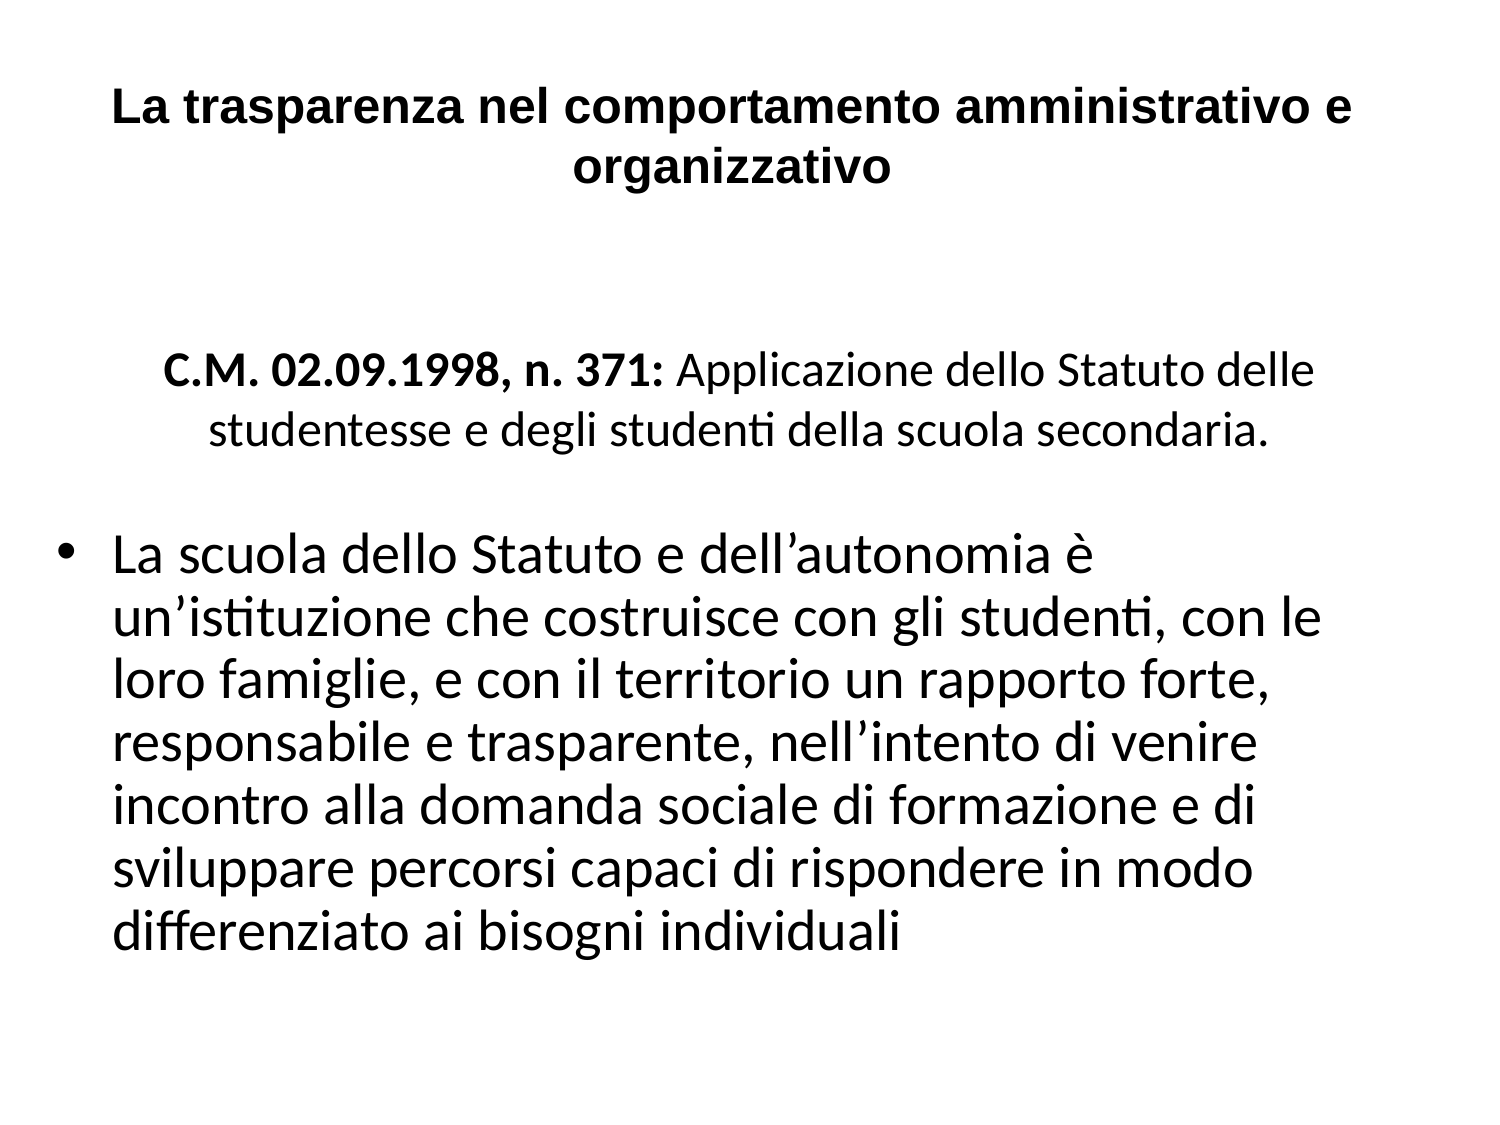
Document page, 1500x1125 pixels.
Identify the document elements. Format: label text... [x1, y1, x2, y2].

text_box La trasparenza nel comportamento amministrativo e organizzativo [76, 66, 1388, 202]
title C.M. 02.09.1998, n. 371: Applicazione dello Statuto delle studentesse e degli studenti della scuola secondaria. [64, 302, 1416, 491]
list La scuola dello Statuto e dell’autonomia è un’istituzione che costruisce con gli studenti, con le loro famiglie, e con il territorio un rapporto forte, responsabile e trasparente, nell’intento di venire incontro alla domanda sociale di formazione e di sviluppare percorsi capaci di rispondere in modo differenziato ai bisogni individuali [41, 514, 1392, 1112]
